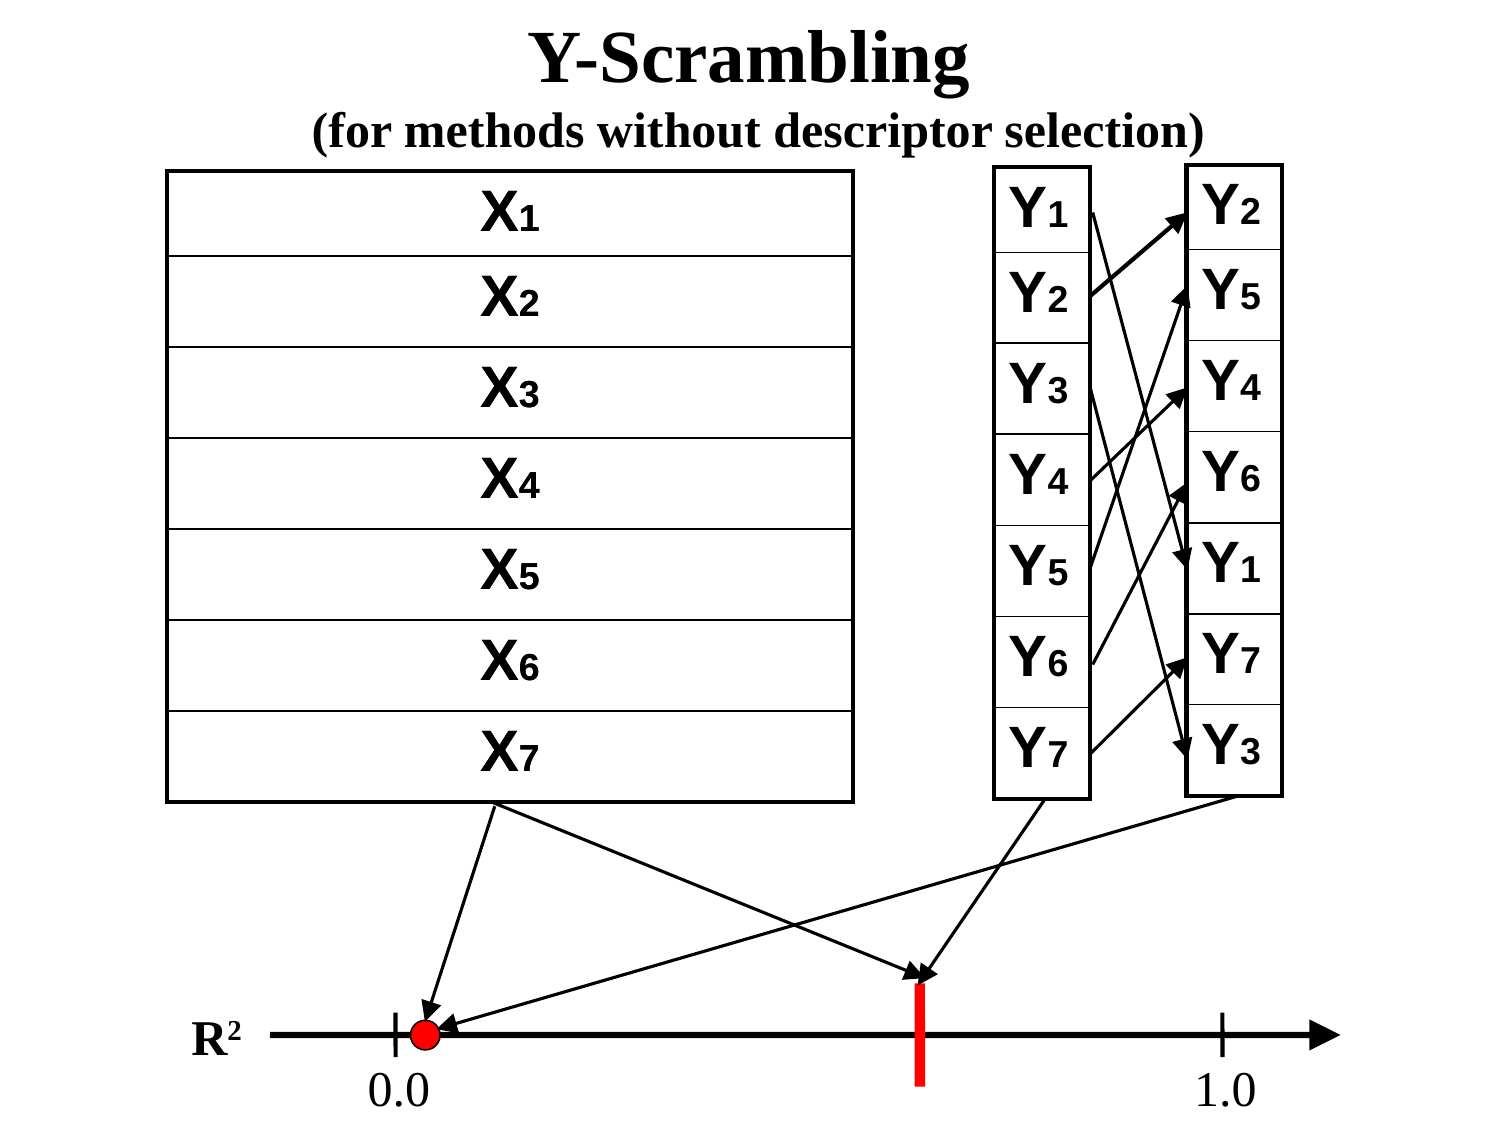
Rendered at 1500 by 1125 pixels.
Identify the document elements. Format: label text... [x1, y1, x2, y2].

table_cell X5 [169, 530, 851, 619]
table_cell Y1 [1189, 524, 1280, 613]
text_box [1110, 280, 1193, 570]
text_box [917, 798, 1046, 986]
text_box [1149, 387, 1188, 424]
table_cell X7 [169, 712, 851, 800]
table_cell Y5 [996, 526, 1088, 616]
text_box 0.0 [352, 1048, 445, 1124]
table_cell X6 [169, 621, 851, 710]
table_cell Y7 [996, 708, 1088, 797]
text_box [1145, 285, 1191, 409]
text_box [1223, 1024, 1341, 1046]
text_box 1.0 [1179, 1048, 1272, 1124]
table_cell X3 [169, 348, 851, 437]
table_cell Y3 [1189, 705, 1280, 794]
text_box [436, 925, 794, 1034]
text_box R2 [176, 998, 257, 1073]
table_cell Y4 [1189, 341, 1280, 431]
text_box [1165, 657, 1188, 680]
text_box [1089, 385, 1193, 760]
table_cell Y4 [996, 435, 1088, 525]
table_cell Y3 [996, 344, 1088, 433]
table_cell Y6 [1189, 432, 1280, 522]
table_cell X2 [169, 257, 851, 346]
table_cell Y2 [996, 253, 1088, 342]
text_box [1089, 212, 1188, 297]
table_cell Y6 [996, 617, 1088, 707]
table_header X1 [169, 173, 851, 255]
table_cell Y7 [1189, 615, 1280, 704]
table_header Y1 [996, 169, 1088, 252]
text_box [421, 806, 495, 1022]
table_cell X4 [169, 439, 851, 528]
text_box [1169, 482, 1188, 511]
text_box [496, 804, 919, 980]
table_header Y2 [1189, 167, 1280, 249]
text_box Y-Scrambling (for methods without descriptor selection) [296, 0, 1221, 165]
text_box [410, 1020, 441, 1048]
table_cell Y5 [1189, 250, 1280, 340]
